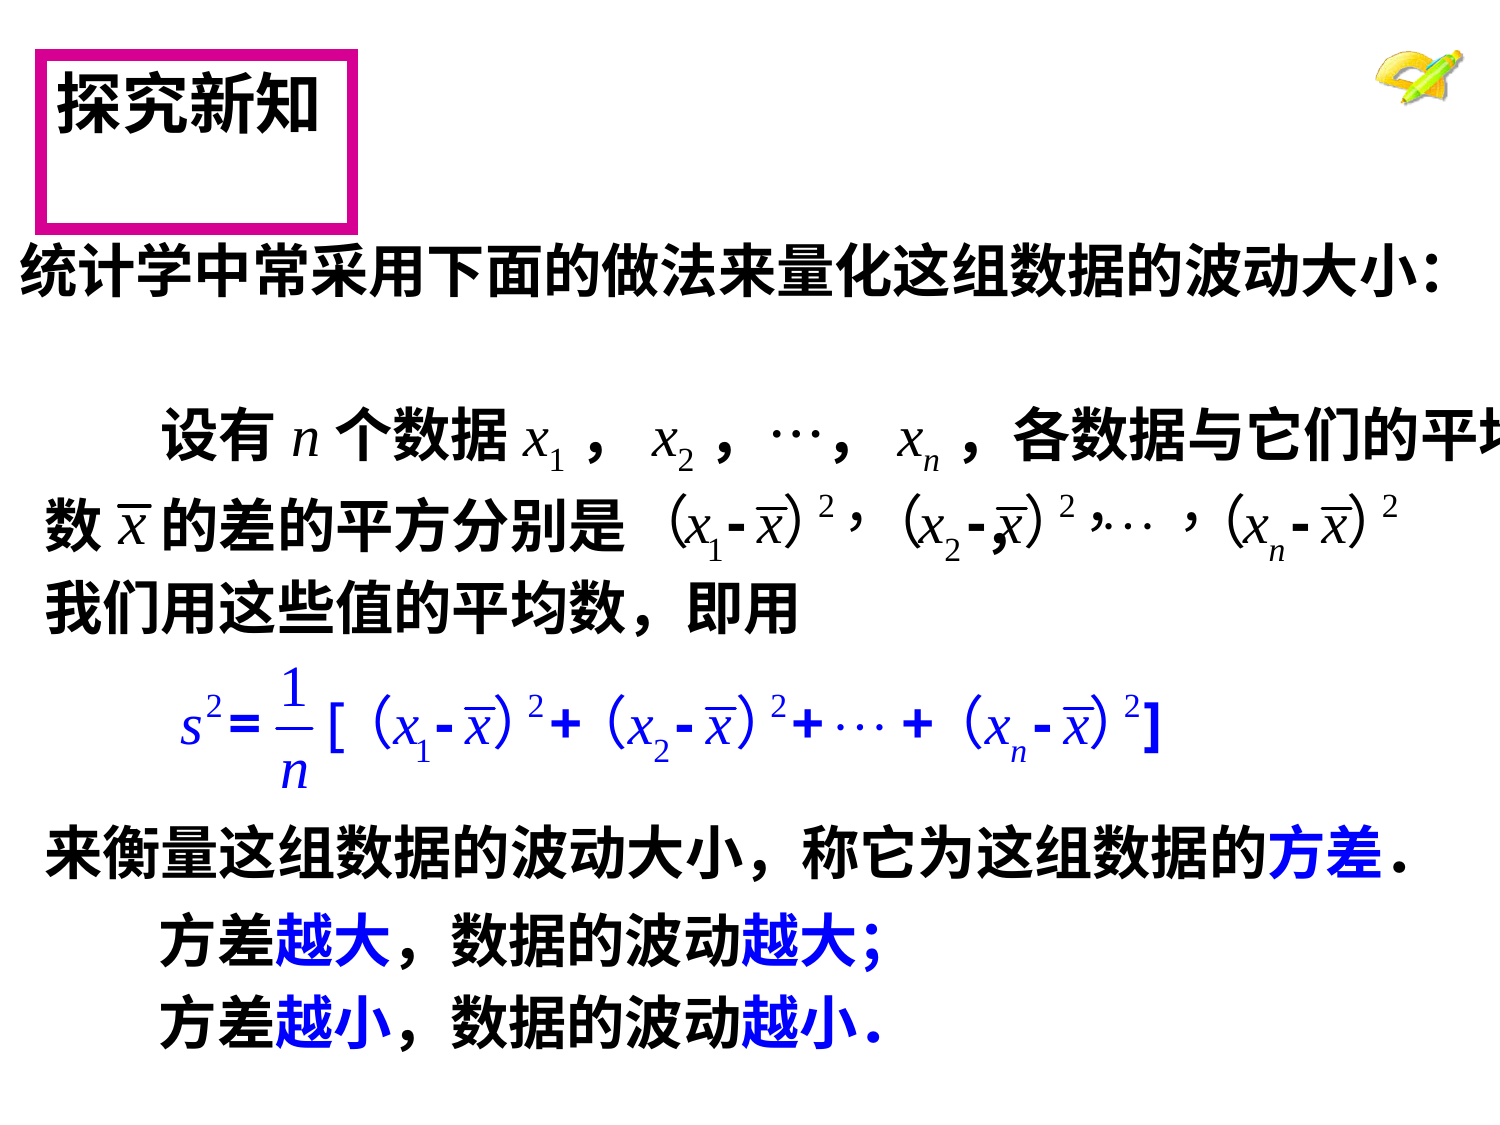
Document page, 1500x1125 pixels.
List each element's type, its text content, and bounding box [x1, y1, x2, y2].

text_box 探究新知 [41, 54, 353, 227]
picture [1371, 25, 1470, 124]
text_box 方差越大，数据的波动越大； 方差越小，数据的波动越小． [27, 904, 1492, 1064]
text_box 统计学中常采用下面的做法来量化这组数据的波动大小： [4, 227, 1500, 312]
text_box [29, 390, 1500, 897]
